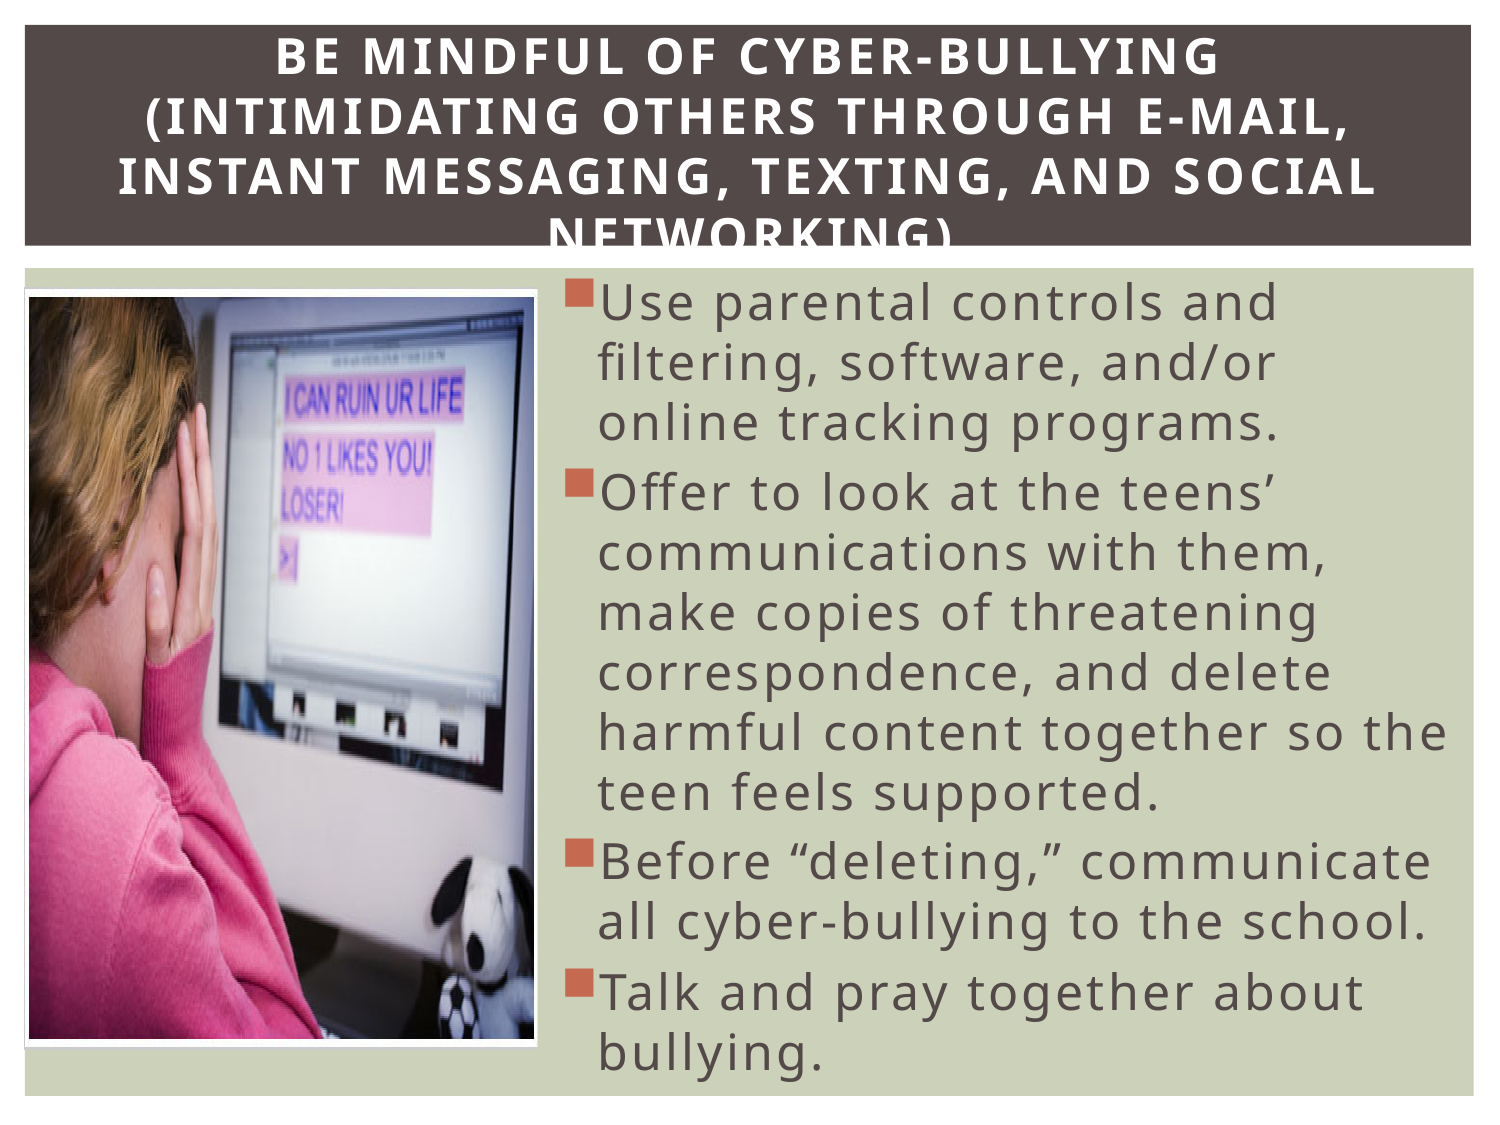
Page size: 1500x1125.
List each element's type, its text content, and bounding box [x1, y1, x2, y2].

title Be mindful of cyber-bullying (intimidating others through e-mail, instant messaging, texting, and social networking) [62, 58, 1438, 232]
list Use parental controls and filtering, software, and/or online tracking programs. Offer to look at the teens’ communications with them, make copies of threatening correspondence, and delete harmful content together so the teen feels supported. Before “deleting,” communicate all cyber-bullying to the school. Talk and pray together about bullying. [537, 262, 1475, 1005]
picture [24, 287, 538, 1051]
